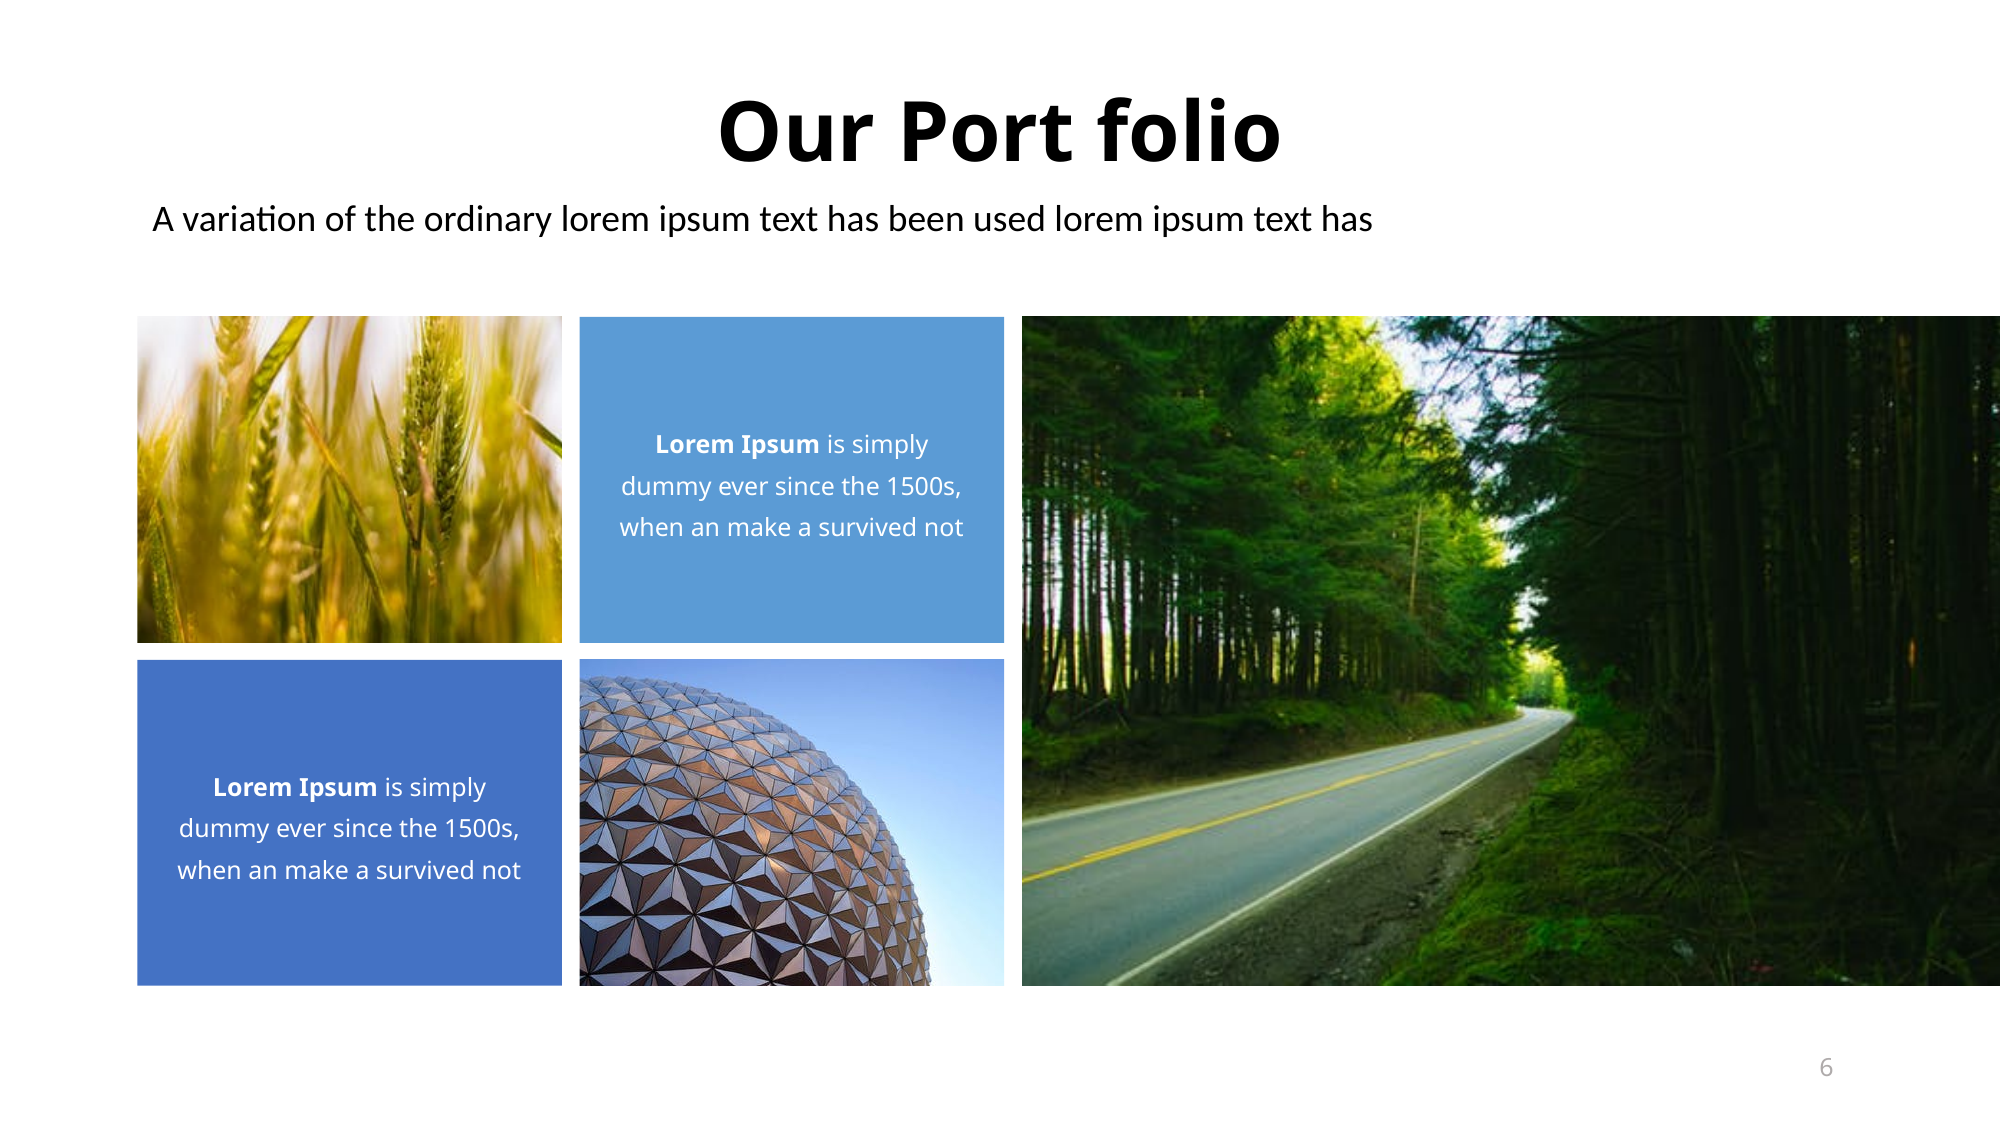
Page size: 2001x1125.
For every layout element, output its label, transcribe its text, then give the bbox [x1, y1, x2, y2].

text_box [579, 316, 1005, 644]
picture [579, 659, 1005, 986]
picture [137, 316, 562, 643]
text_box Lorem Ipsum is simply dummy ever since the 1500s, when an make a survived not [600, 409, 983, 549]
text_box [136, 659, 563, 987]
subtitle A variation of the ordinary lorem ipsum text has been used lorem ipsum text has [137, 186, 1863, 227]
slide_number 6 [1790, 1042, 1863, 1094]
title Our Port folio [137, 78, 1863, 186]
picture [1021, 316, 2000, 986]
text_box Lorem Ipsum is simply dummy ever since the 1500s, when an make a survived not [158, 752, 541, 892]
